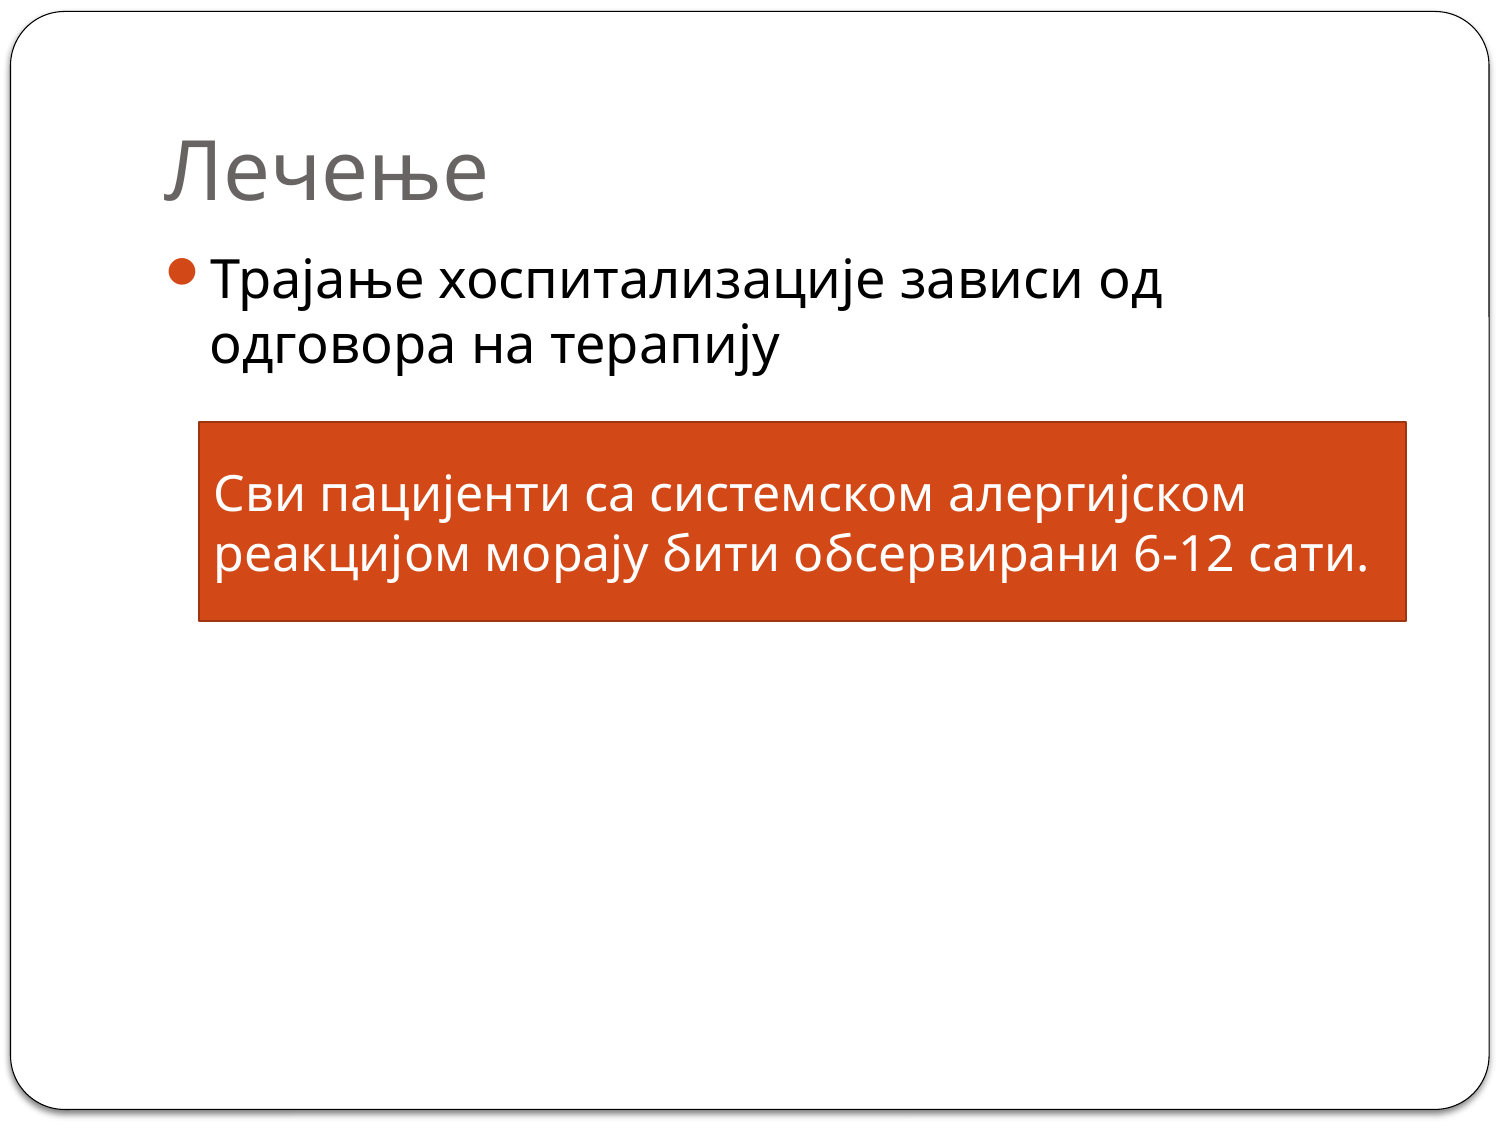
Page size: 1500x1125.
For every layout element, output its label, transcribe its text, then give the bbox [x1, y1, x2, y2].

text_box Сви пацијенти са системском алергијском реакцијом морају бити обсервирани 6-12 сати. [198, 421, 1407, 622]
title Лечење [150, 45, 1425, 233]
list Трајање хоспитализације зависи од одговора на терапију [150, 237, 1425, 988]
